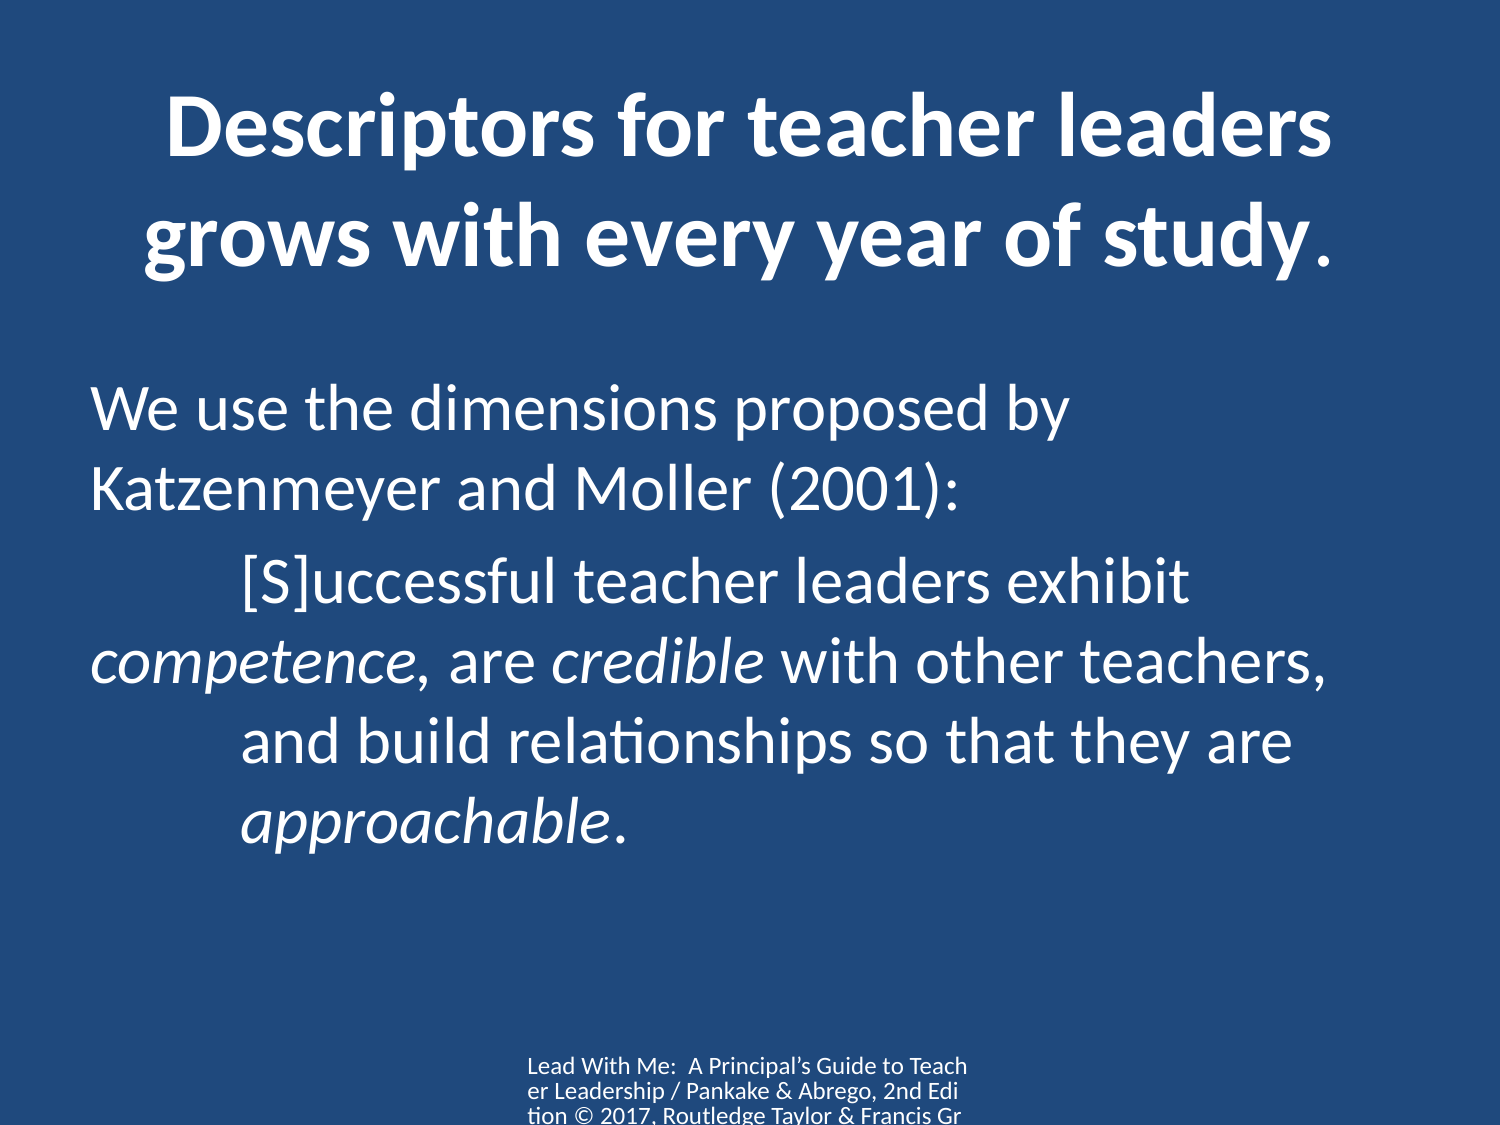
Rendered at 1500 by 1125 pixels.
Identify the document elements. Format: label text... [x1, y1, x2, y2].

list We use the dimensions proposed by Katzenmeyer and Moller (2001): [S]uccessful teacher leaders exhibit competence, are credible with other teachers, and build relationships so that they are approachable. [75, 262, 1425, 1005]
footer Lead With Me: A Principal’s Guide to Teacher Leadership / Pankake & Abrego, 2nd Edition © 2017, Routledge Taylor & Francis Group [512, 1034, 988, 1095]
title Descriptors for teacher leaders grows with every year of study. [75, 45, 1425, 262]
